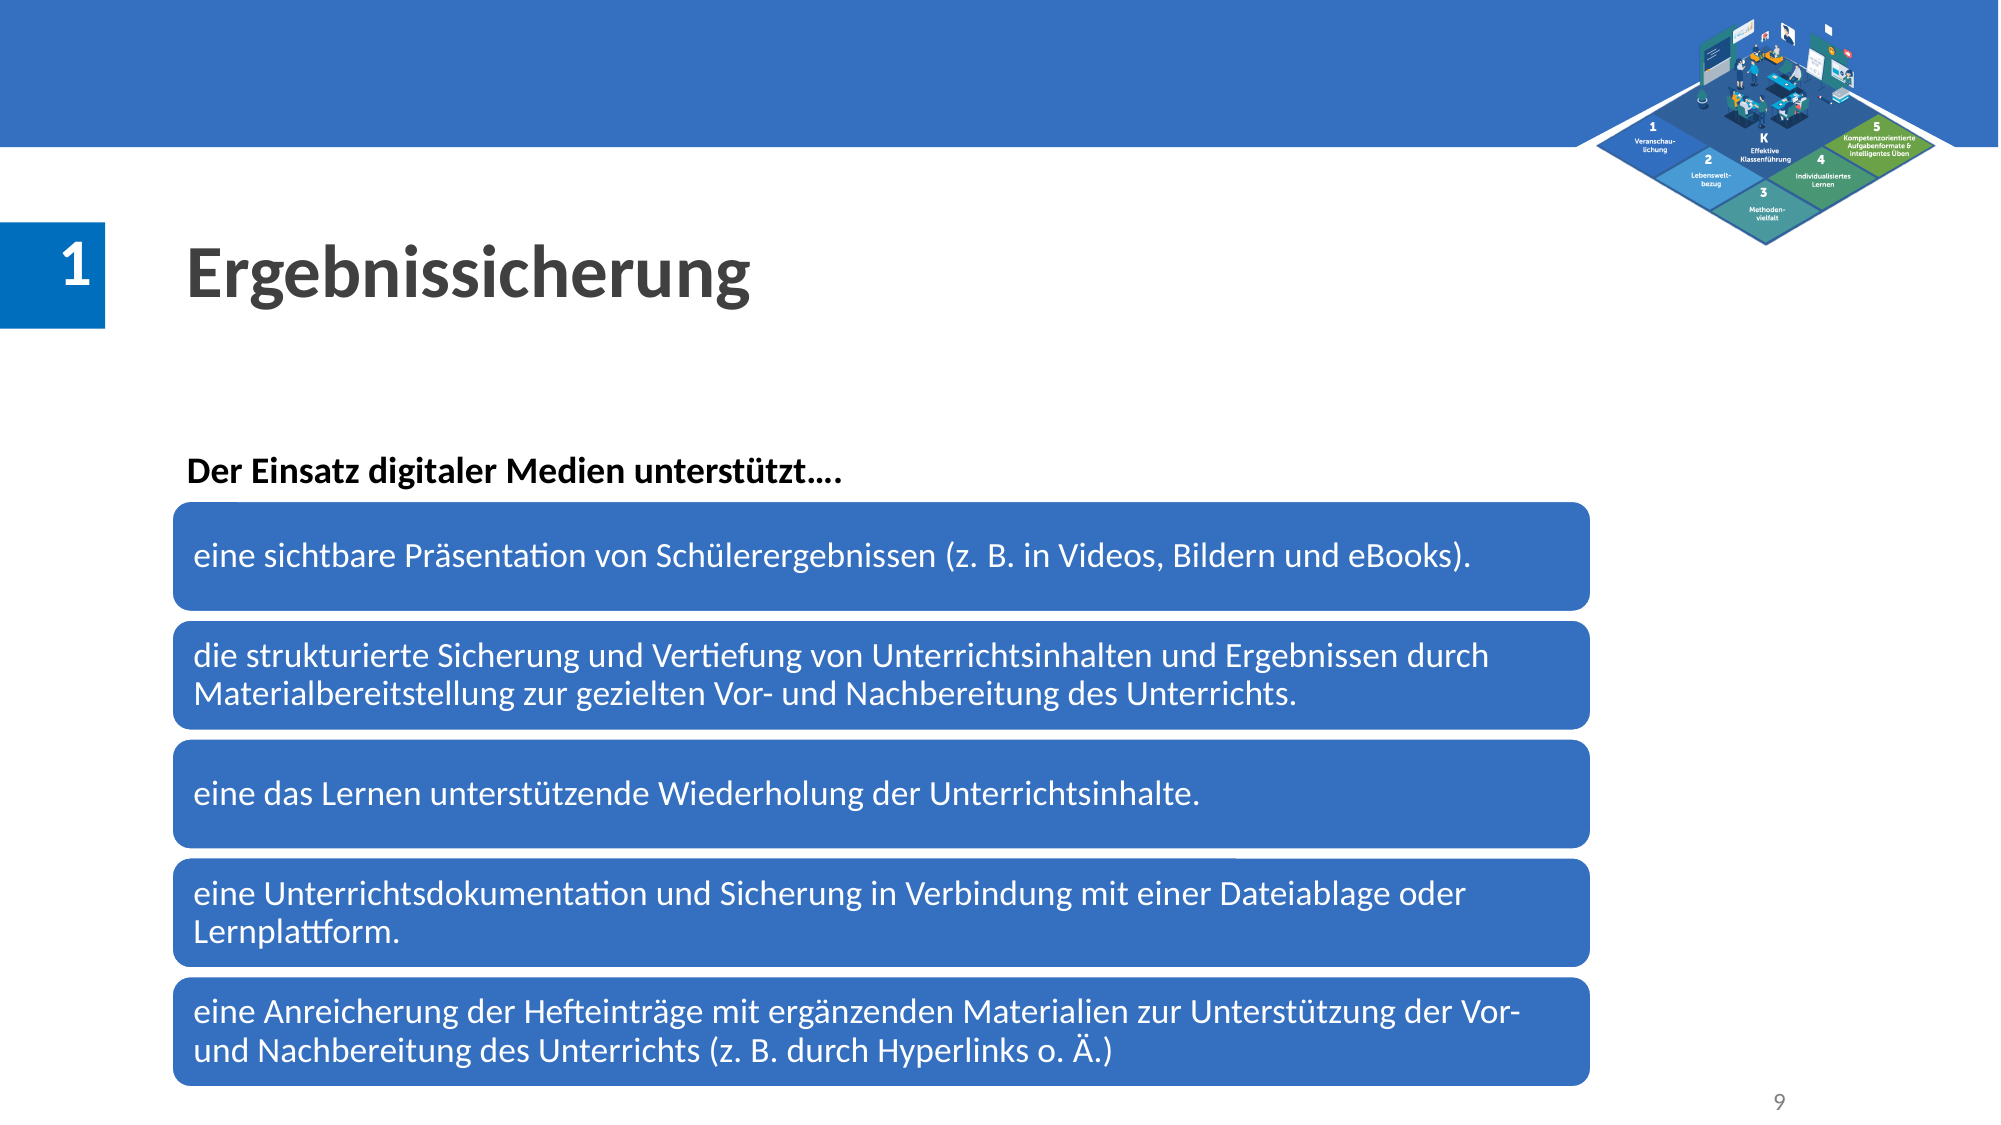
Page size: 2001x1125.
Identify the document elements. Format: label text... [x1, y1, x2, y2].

list Der Einsatz digitaler Medien unterstützt…. [171, 443, 1663, 1036]
list Ergebnissicherung [171, 227, 1758, 322]
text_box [171, 493, 1592, 1095]
picture [1589, 12, 1942, 249]
slide_number 9 [1350, 1075, 1801, 1125]
